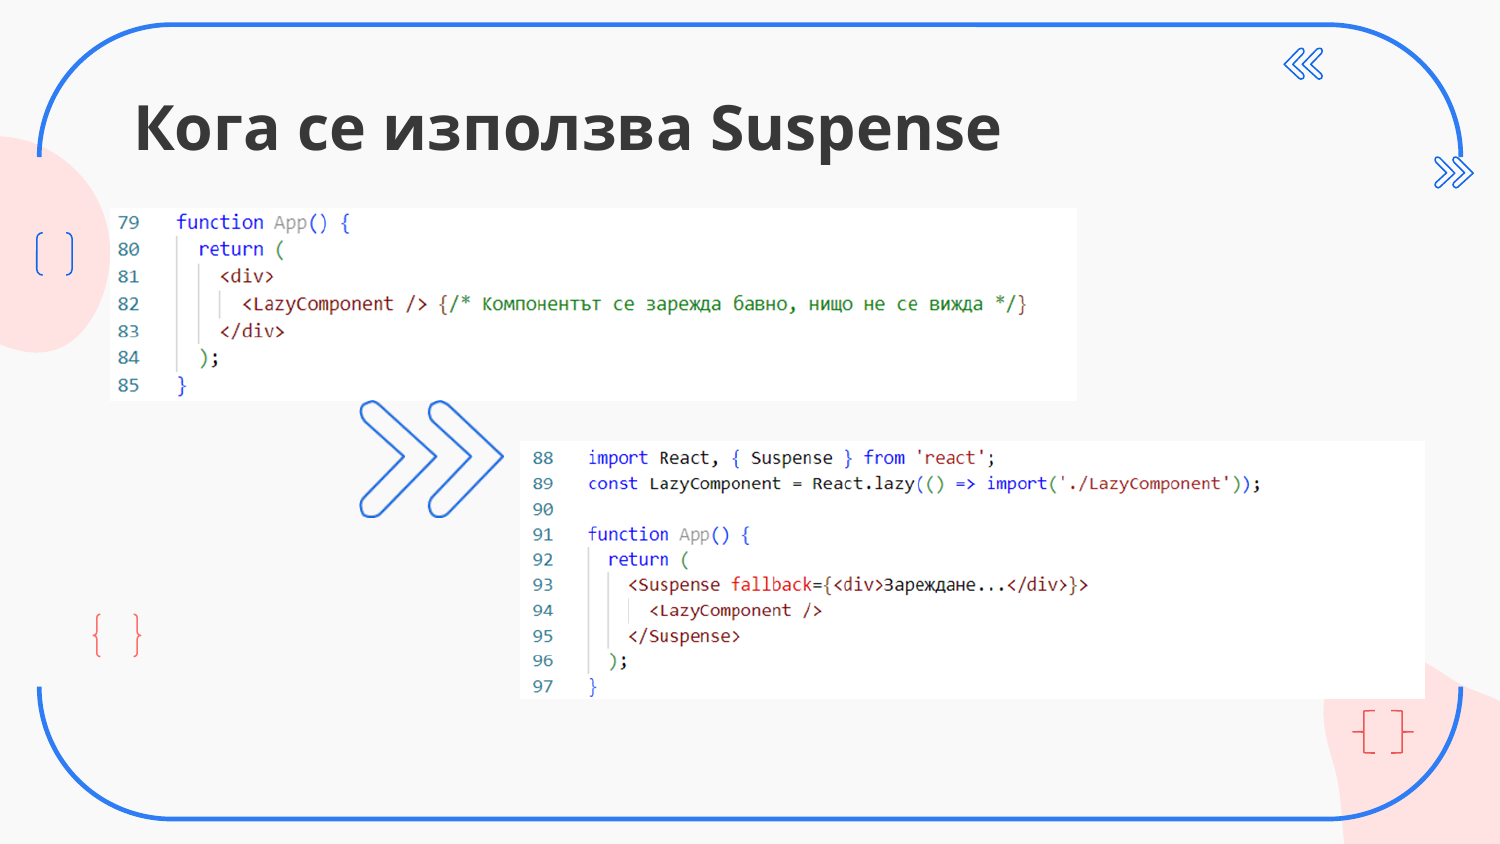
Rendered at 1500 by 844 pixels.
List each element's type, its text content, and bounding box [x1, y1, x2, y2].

title Кога се използва Suspense [118, 72, 1382, 167]
picture [110, 207, 1078, 519]
picture [520, 441, 1426, 699]
text_box [93, 614, 141, 657]
